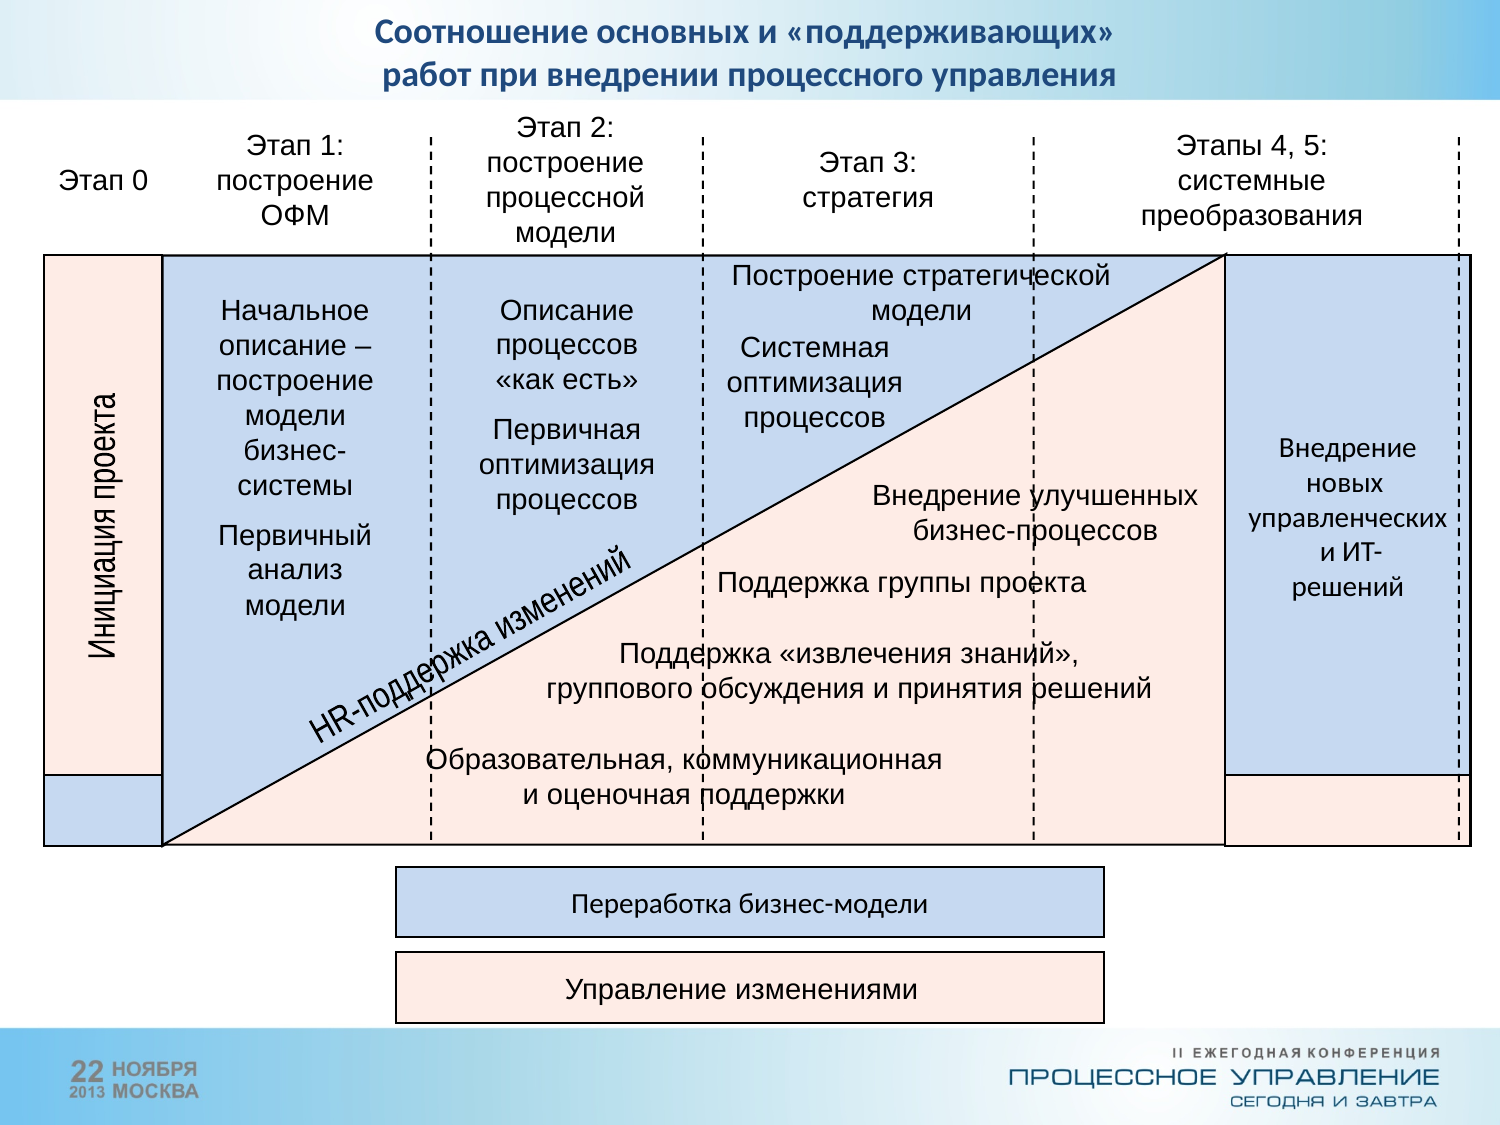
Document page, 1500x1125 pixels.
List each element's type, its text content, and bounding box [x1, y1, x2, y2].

text_box Этап 2: построение процессной модели [429, 101, 702, 255]
text_box [163, 559, 1225, 845]
text_box Этап 1: построение ОФМ [159, 101, 429, 255]
text_box Построение стратегической модели [714, 249, 1129, 333]
text_box Этап 0 [44, 101, 159, 256]
text_box [162, 551, 689, 847]
list Соотношение основных и «поддерживающих» работ при внедрении процессного управления [29, 0, 1471, 102]
text_box [951, 333, 1082, 406]
text_box [848, 256, 1225, 464]
text_box [703, 256, 714, 321]
text_box Переработка бизнес-модели [395, 866, 1105, 938]
text_box Образовательная, коммуникационная и оценочная поддержки [323, 727, 1046, 823]
text_box [44, 256, 162, 775]
text_box [723, 470, 836, 533]
text_box [565, 552, 689, 621]
text_box Управление изменениями [395, 952, 1105, 1024]
text_box Этап 3: стратегия [702, 101, 1033, 256]
text_box [44, 775, 162, 847]
text_box Этапы 4, 5: системные преобразования [1033, 101, 1471, 256]
text_box [1225, 775, 1471, 847]
picture [0, 0, 1500, 1125]
text_box Начальное описание – построение модели бизнес- системы Первичный анализ модели [159, 255, 431, 657]
text_box Системная оптимизация процессов [679, 321, 951, 440]
text_box Описание процессов «как есть» Первичная оптимизация процессов [431, 255, 703, 551]
text_box Внедрение новых управленческих и ИТ- решений [1225, 256, 1471, 775]
text_box [703, 440, 889, 533]
text_box [1129, 256, 1220, 307]
text_box Поддержка «извлечения знаний», группового обсуждения и принятия решений [488, 621, 1211, 717]
text_box Поддержка группы проекта [689, 533, 1115, 621]
text_box Внедрение улучшенных бизнес-процессов [836, 464, 1235, 559]
text_box Инициация проекта [94, 393, 116, 409]
